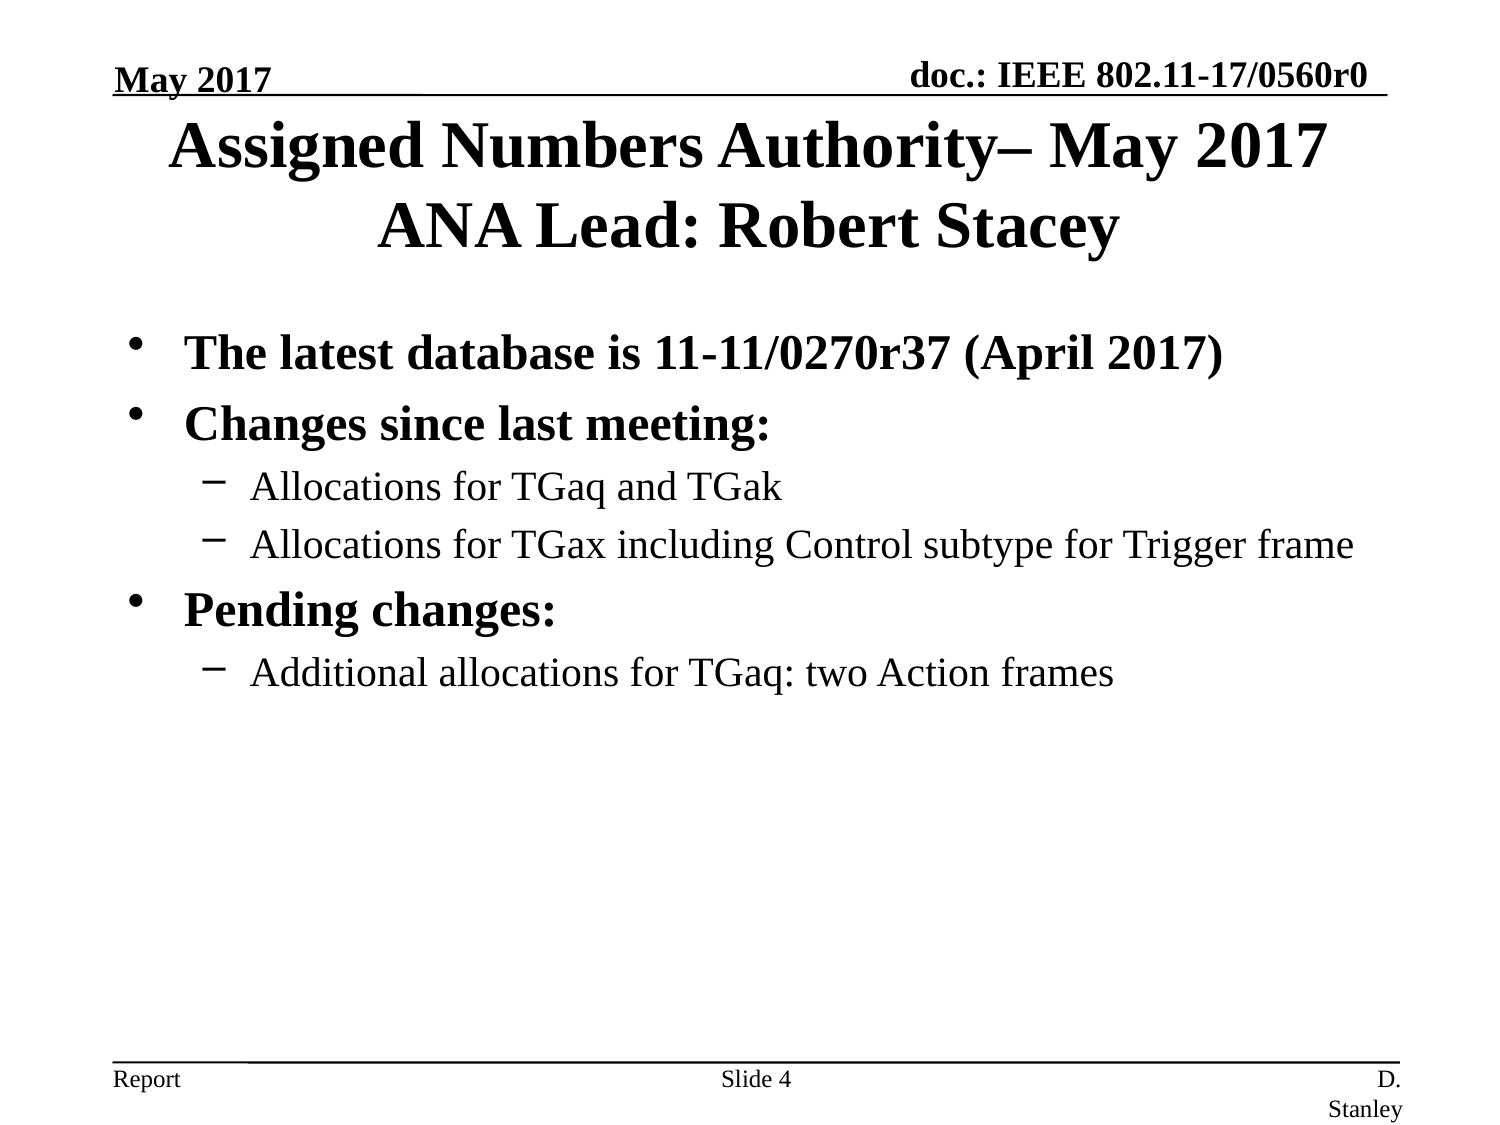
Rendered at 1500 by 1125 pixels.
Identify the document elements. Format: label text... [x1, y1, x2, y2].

footer D. Stanley, HP Enterprise [1325, 1062, 1402, 1093]
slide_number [114, 54, 335, 100]
title Assigned Numbers Authority– May 2017 ANA Lead: Robert Stacey [112, 125, 1388, 238]
list The latest database is 11-11/0270r37 (April 2017) Changes since last meeting: Allocations for TGaq and TGak Allocations for TGax including Control subtype for Trigger frame Pending changes: Additional allocations for TGaq: two Action frames [112, 312, 1425, 1000]
slide_number Slide 4 [721, 1062, 792, 1093]
